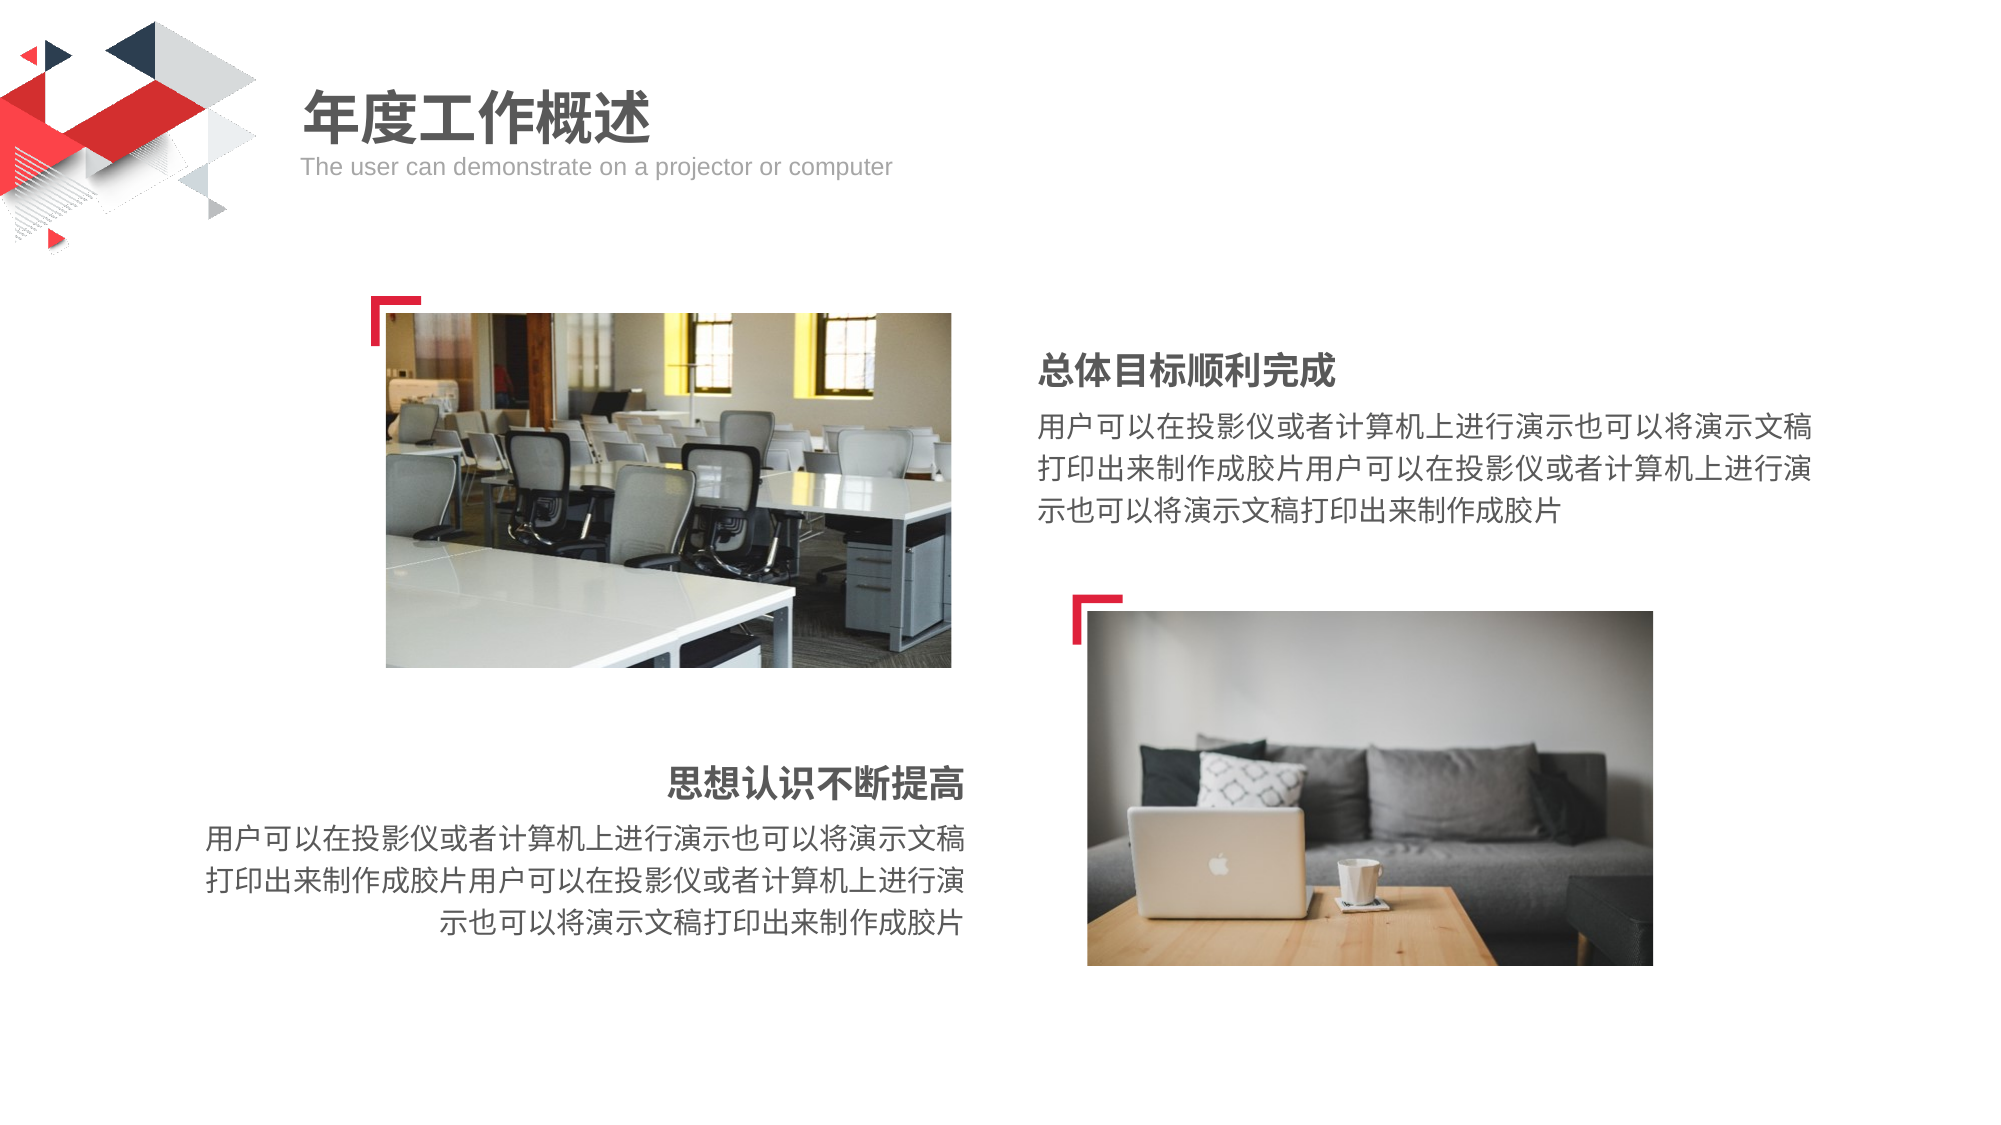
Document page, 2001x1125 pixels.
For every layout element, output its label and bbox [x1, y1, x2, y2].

picture [0, 21, 256, 255]
text_box [285, 73, 1116, 189]
text_box [1072, 594, 1124, 646]
text_box [370, 295, 422, 347]
picture [1087, 611, 1654, 967]
text_box [174, 743, 981, 949]
picture [385, 313, 952, 668]
text_box [1022, 330, 1829, 537]
